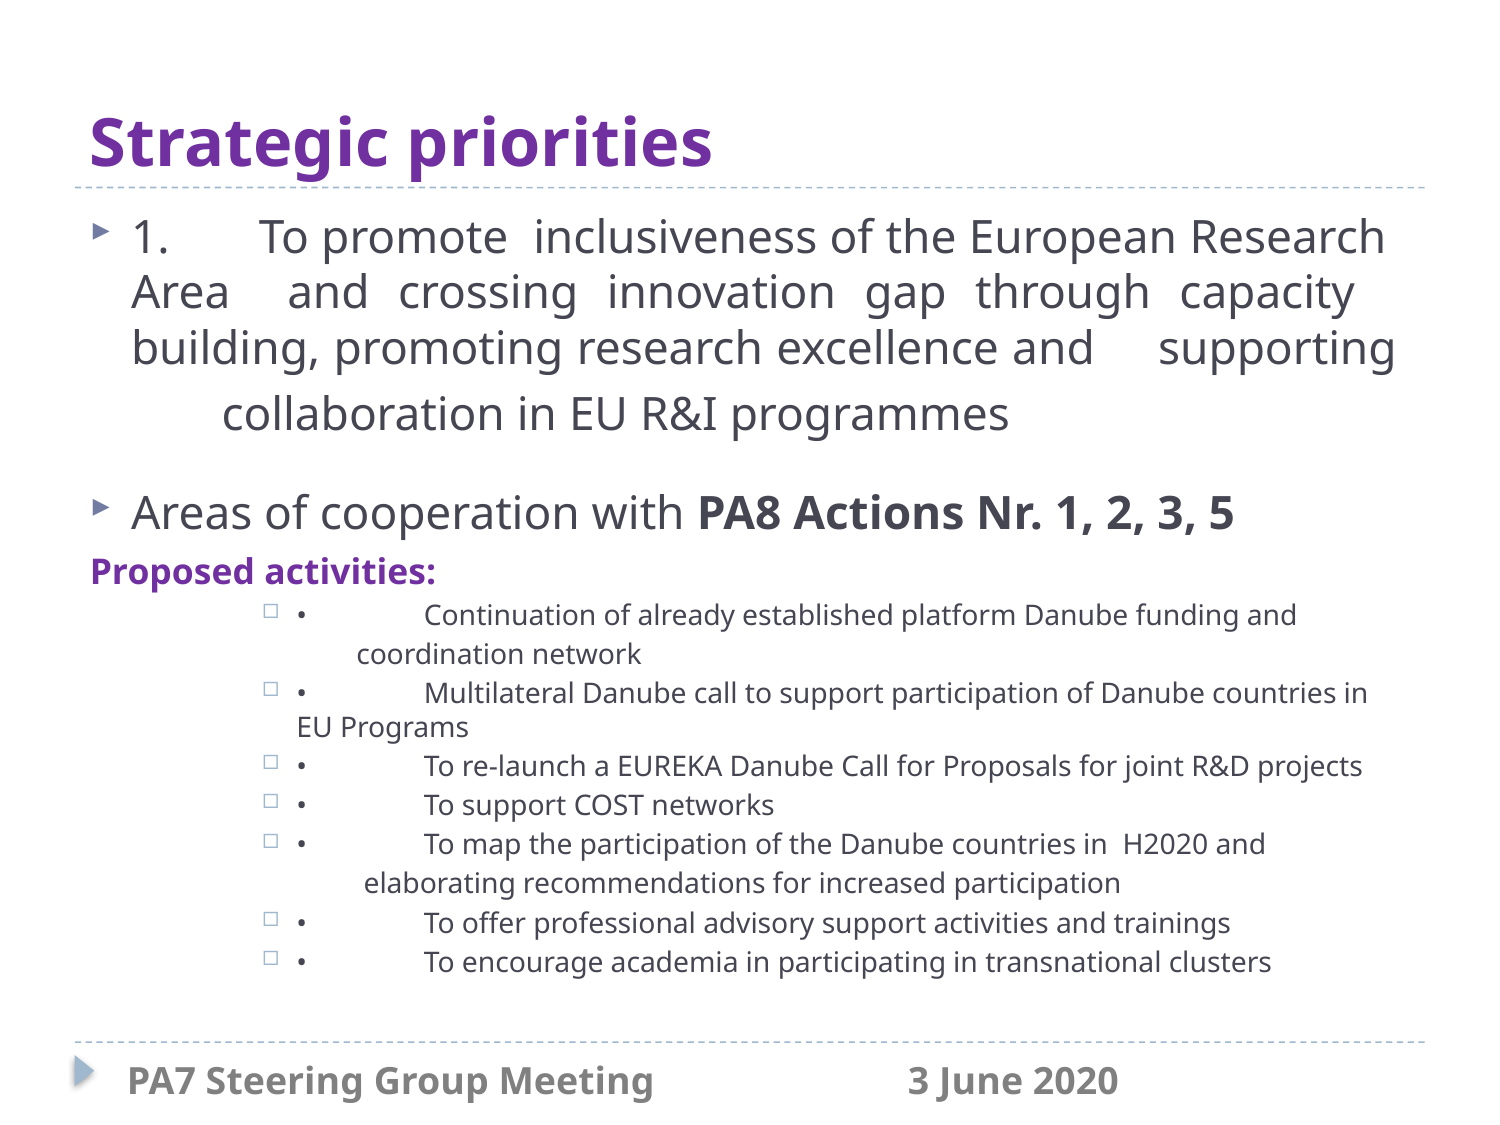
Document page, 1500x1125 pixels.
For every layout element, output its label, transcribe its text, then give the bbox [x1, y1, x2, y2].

text_box PA7 Steering Group Meeting 3 June 2020 [112, 1049, 1471, 1109]
title Strategic priorities [75, 24, 1425, 188]
list 1. To promote inclusiveness of the European Research Area and crossing innovation gap through capacity building, promoting research excellence and supporting collaboration in EU R&I programmes Areas of cooperation with PA8 Actions Nr. 1, 2, 3, 5 Proposed activities: • Continuation of already established platform Danube funding and coordination network • Multilateral Danube call to support participation of Danube countries in EU Programs • To re-launch a EUREKA Danube Call for Proposals for joint R&D projects • To support COST networks • To map the participation of the Danube countries in H2020 and elaborating recommendations for increased participation • To offer professional advisory support activities and trainings • To encourage academia in participating in transnational clusters [75, 200, 1425, 1010]
